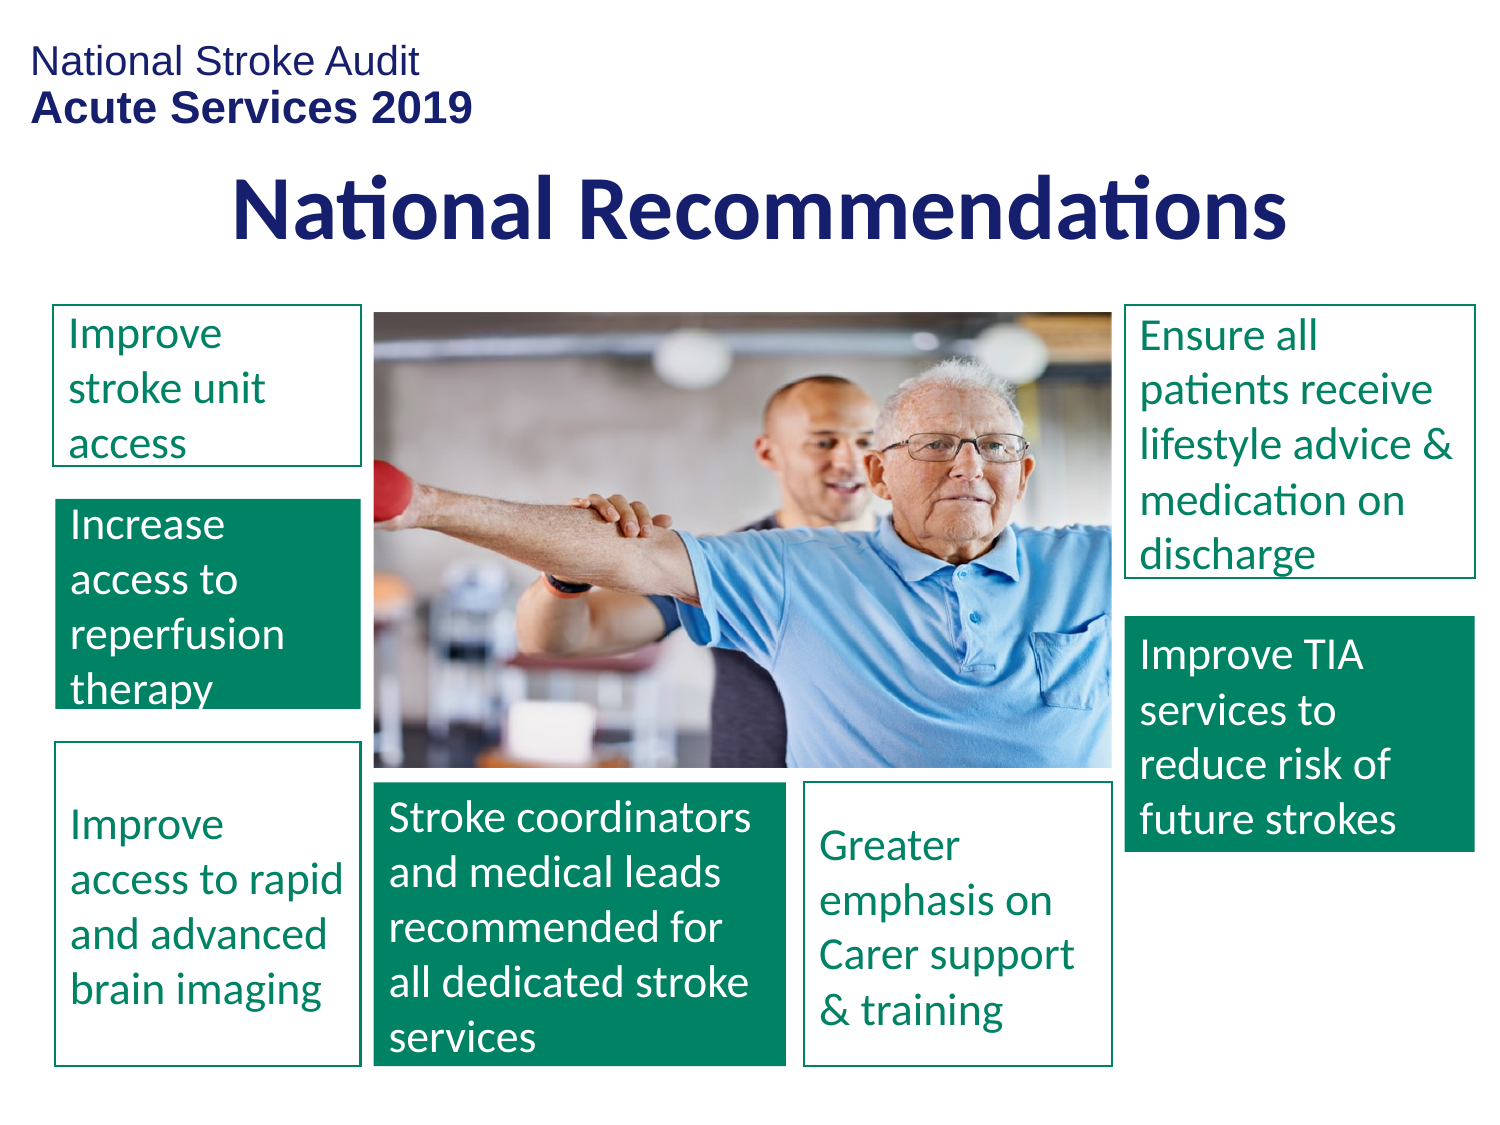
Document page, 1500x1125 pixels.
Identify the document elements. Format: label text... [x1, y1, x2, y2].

text_box Stroke coordinators and medical leads recommended for all dedicated stroke services [373, 781, 787, 1067]
text_box Ensure all patients receive lifestyle advice & medication on discharge [1124, 304, 1476, 579]
title National Stroke Audit Acute Services 2019 [15, 26, 621, 147]
text_box [373, 312, 1113, 769]
text_box Improve stroke unit access [52, 304, 362, 467]
text_box National Recommendations [206, 140, 1304, 266]
text_box Increase access to reperfusion therapy [54, 498, 362, 710]
text_box Greater emphasis on Carer support & training [803, 781, 1113, 1067]
text_box Improve TIA services to reduce risk of future strokes [1124, 615, 1476, 853]
text_box Improve access to rapid and advanced brain imaging [54, 741, 362, 1067]
